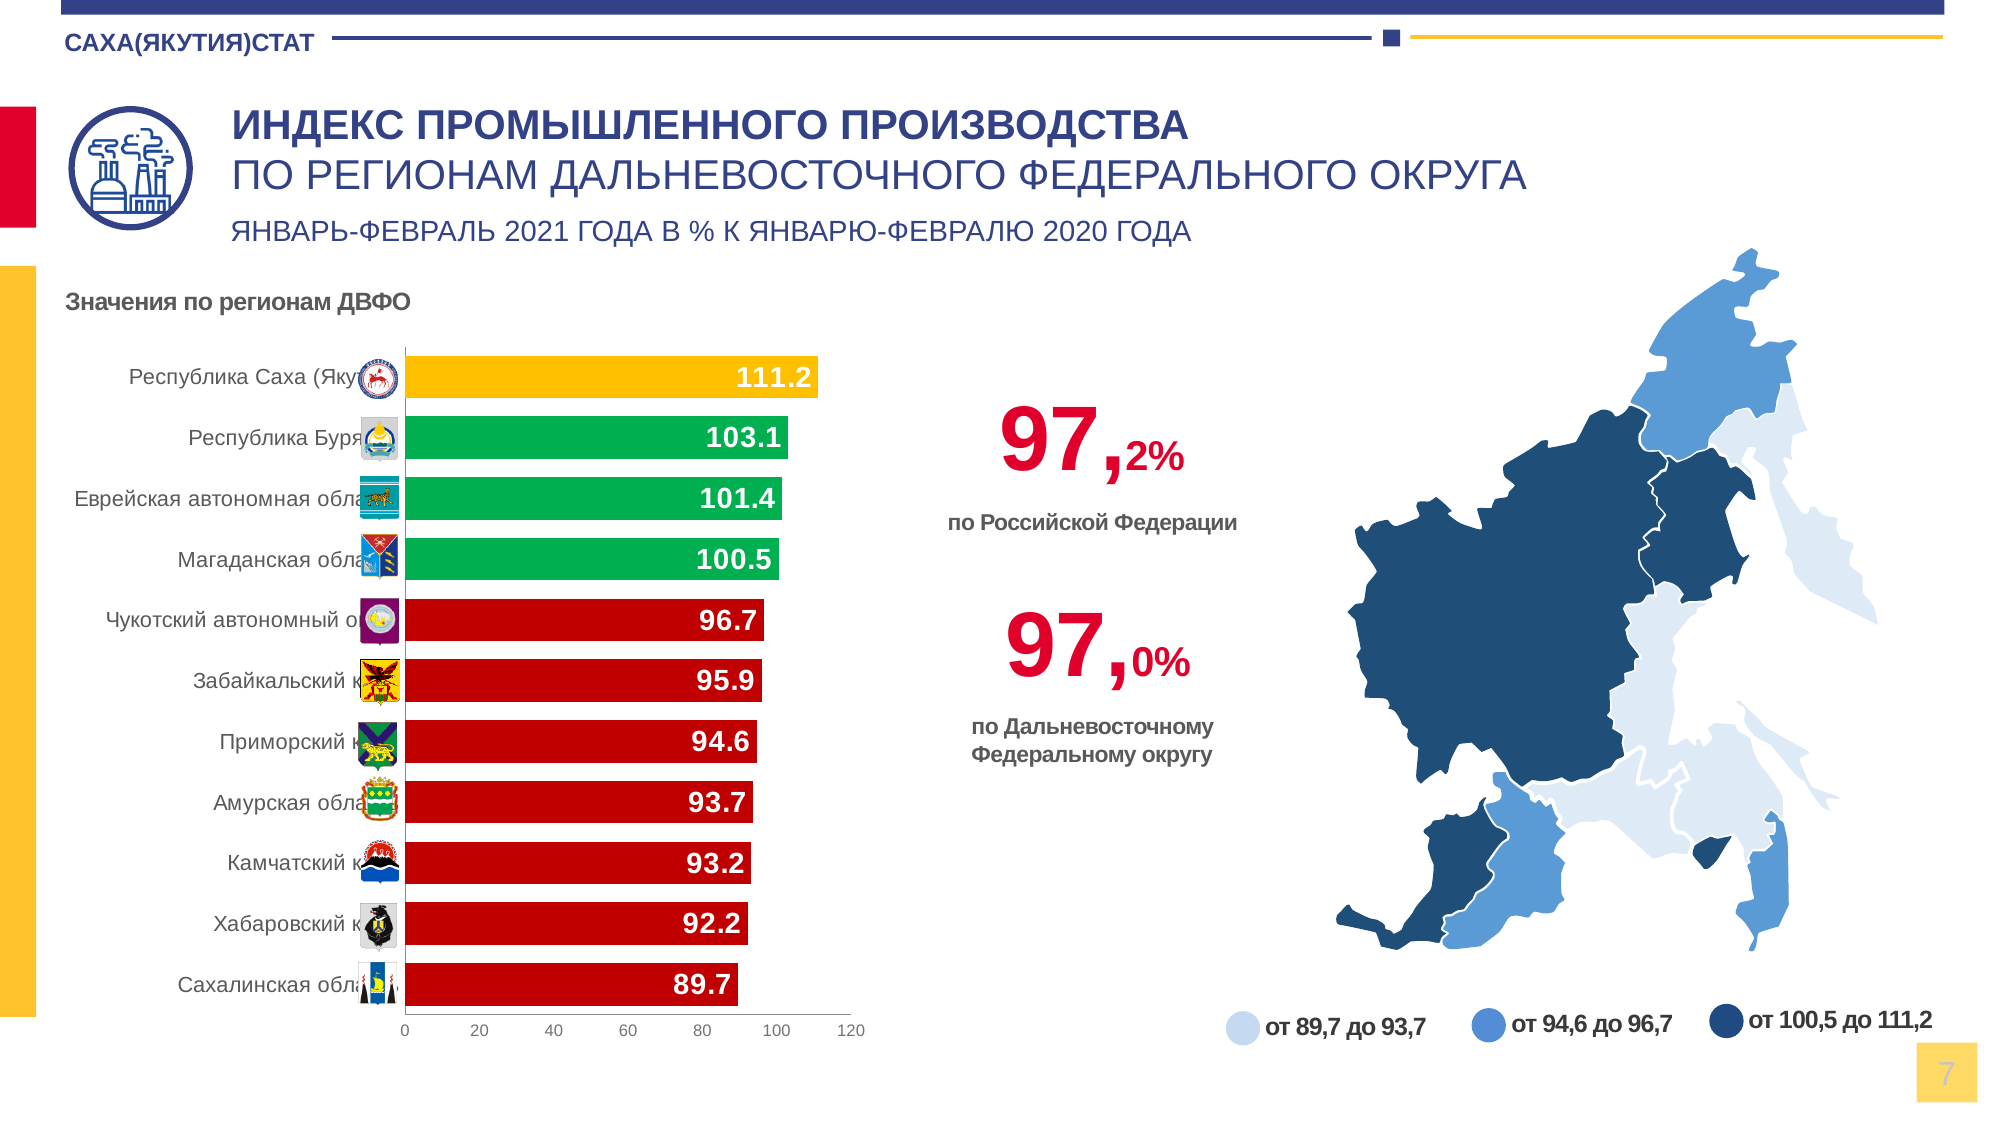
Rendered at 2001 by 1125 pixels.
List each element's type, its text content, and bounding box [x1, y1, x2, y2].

picture [360, 514, 399, 520]
picture [359, 903, 397, 952]
picture [358, 359, 398, 399]
text_box 97,2% [984, 371, 1205, 497]
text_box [1225, 1003, 1443, 1049]
text_box по Дальневосточному Федеральному округу [956, 704, 1283, 775]
picture [358, 722, 397, 771]
text_box 97,0% [990, 576, 1210, 702]
chart [28, 325, 883, 1096]
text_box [236, 29, 1943, 116]
text_box САХА(ЯКУТИЯ)СТАТ [47, 17, 332, 65]
picture [360, 598, 399, 646]
text_box по Российской Федерации [932, 499, 1259, 543]
picture [358, 962, 398, 1005]
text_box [1709, 995, 1949, 1042]
picture [360, 659, 400, 706]
picture [361, 837, 399, 884]
slide_number 7 [1916, 1042, 1978, 1103]
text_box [71, 109, 190, 228]
picture [361, 417, 398, 463]
picture [361, 534, 398, 580]
list ИНДЕКС ПРОМЫШЛЕННОГО ПРОИЗВОДСТВА ПО РЕГИОНАМ ДАЛЬНЕВОСТОЧНОГО ФЕДЕРАЛЬНОГО ОКРУГА [216, 90, 1931, 173]
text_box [1335, 247, 1879, 952]
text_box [1471, 1000, 1689, 1046]
picture [361, 776, 398, 821]
text_box Значения по регионам ДВФО [50, 278, 766, 324]
text_box ЯНВАРЬ-ФЕВРАЛЬ 2021 ГОДА В % К ЯНВАРЮ-ФЕВРАЛЮ 2020 ГОДА [215, 204, 1320, 250]
picture [365, 562, 375, 572]
picture [360, 476, 399, 511]
